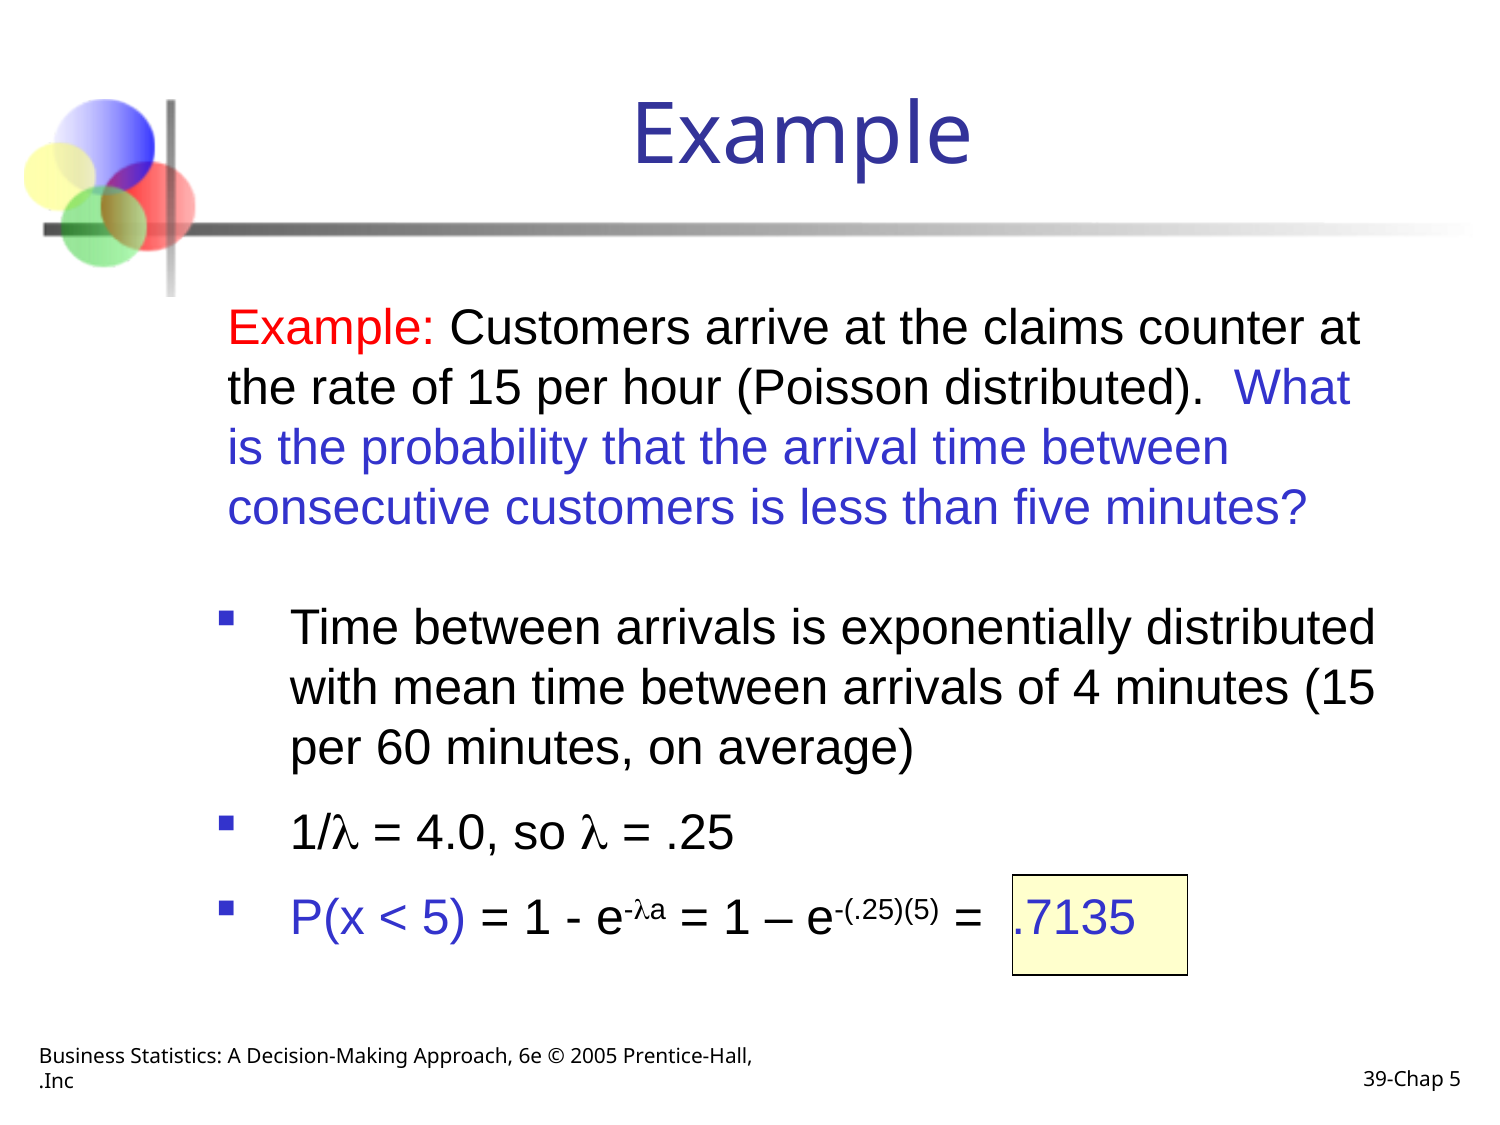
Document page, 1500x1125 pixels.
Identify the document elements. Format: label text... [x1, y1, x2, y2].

text_box Time between arrivals is exponentially distributed with mean time between arrivals of 4 minutes (15 per 60 minutes, on average) 1/ = 4.0, so  = .25 P(x < 5) = 1 - e-a = 1 – e-(.25)(5) = .7135 [199, 587, 1413, 953]
footer Business Statistics: A Decision-Making Approach, 6e © 2005 Prentice-Hall, Inc. [24, 1050, 788, 1100]
picture [24, 99, 1475, 297]
text_box Example: Customers arrive at the claims counter at the rate of 15 per hour (Poisson distributed). What is the probability that the arrival time between consecutive customers is less than five minutes? [212, 287, 1388, 543]
text_box [1012, 953, 1188, 975]
title Example [162, 62, 1441, 188]
slide_number Chap 5-39 [1162, 1050, 1475, 1101]
